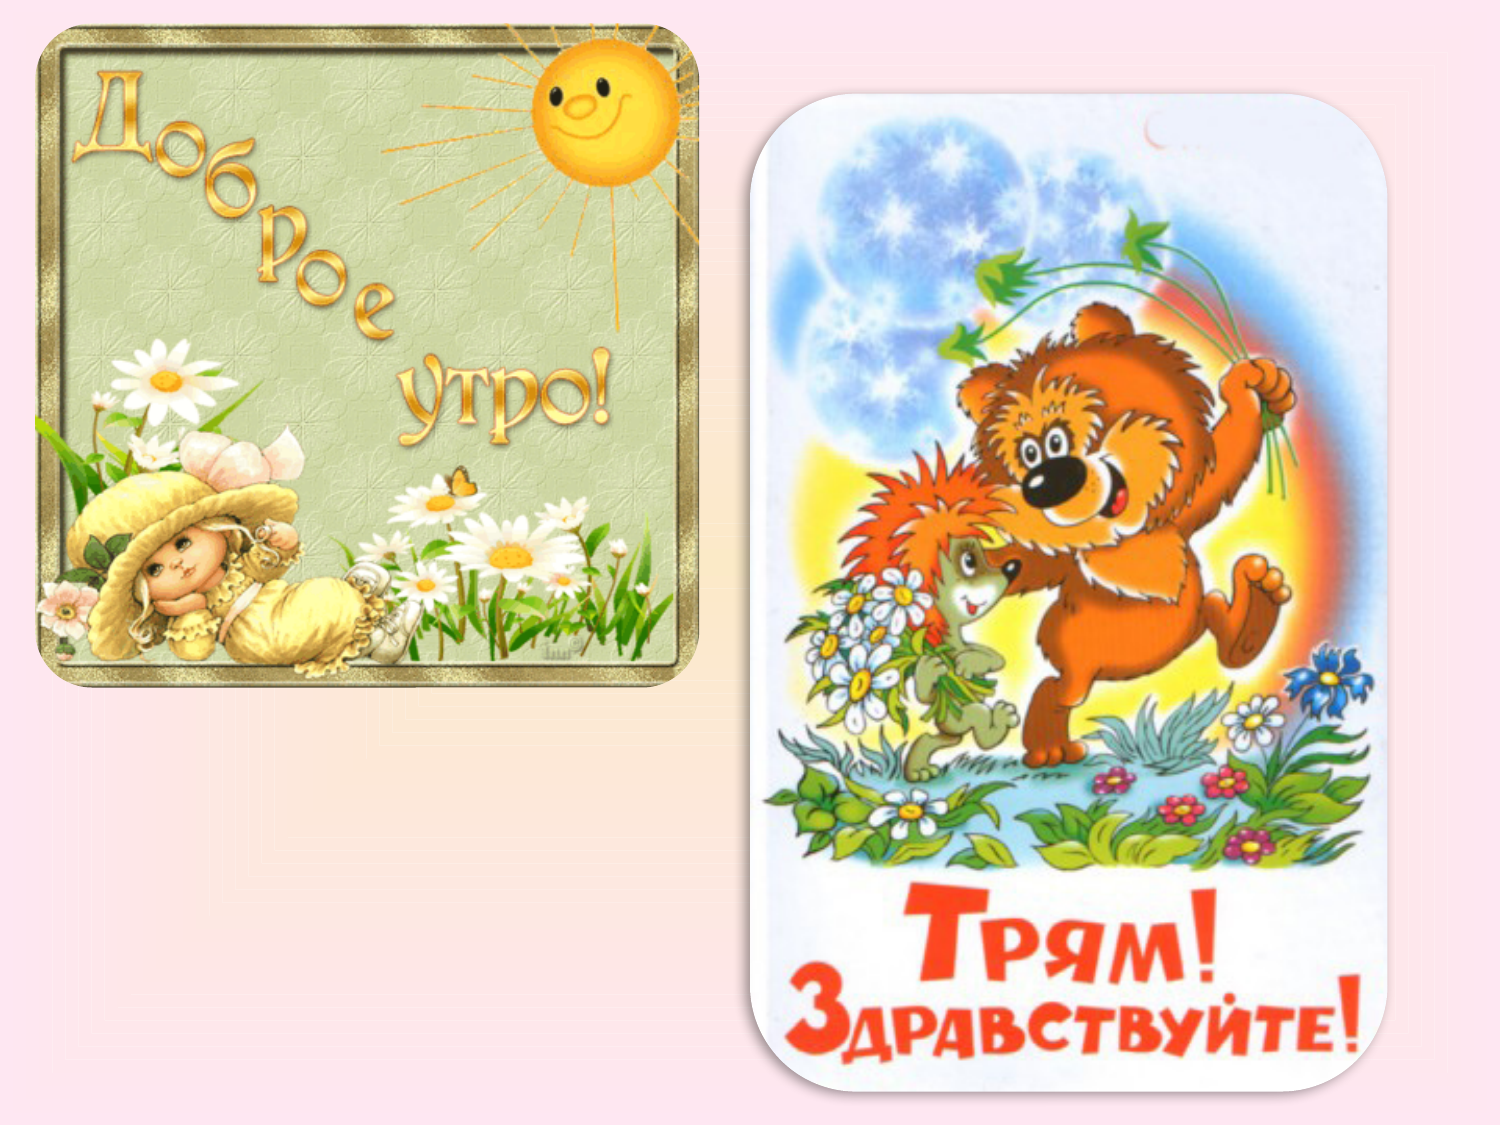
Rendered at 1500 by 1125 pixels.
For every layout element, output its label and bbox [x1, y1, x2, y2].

picture [34, 23, 700, 688]
picture [749, 93, 1388, 1092]
